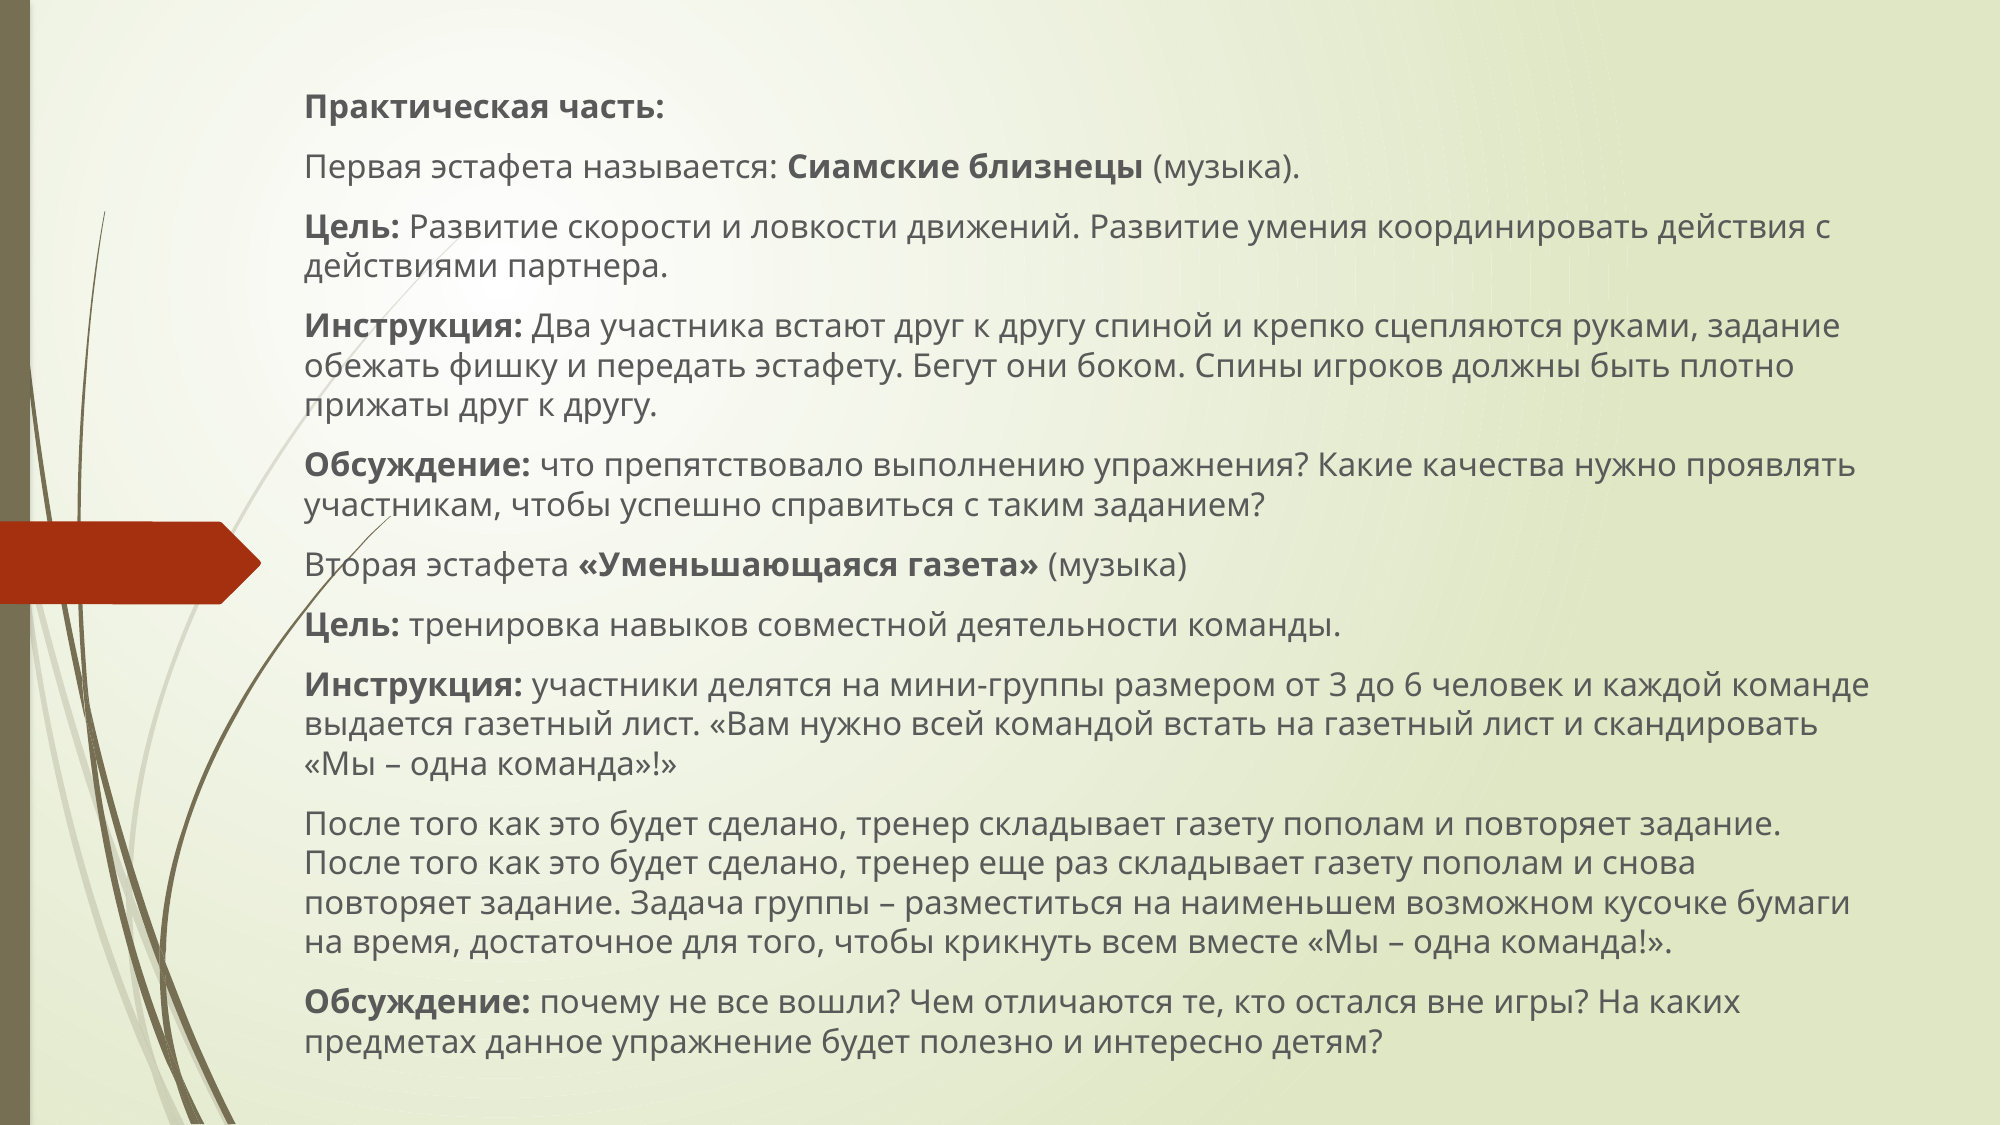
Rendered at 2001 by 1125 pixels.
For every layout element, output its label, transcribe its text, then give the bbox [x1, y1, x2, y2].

list Практическая часть: Первая эстафета называется: Сиамские близнецы (музыка). Цель: Развитие скорости и ловкости движений. Развитие умения координировать действия с действиями партнера. Инструкция: Два участника встают друг к другу спиной и крепко сцепляются руками, задание обежать фишку и передать эстафету. Бегут они боком. Спины игроков должны быть плотно прижаты друг к другу. Обсуждение: что препятствовало выполнению упражнения? Какие качества нужно проявлять участникам, чтобы успешно справиться с таким заданием? Вторая эстафета «Уменьшающаяся газета» (музыка) Цель: тренировка навыков совместной деятельности команды. Инструкция: участники делятся на мини-группы размером от 3 до 6 человек и каждой команде выдается газетный лист. «Вам нужно всей командой встать на газетный лист и скандировать «Мы – одна команда»!» После того как это будет сделано, тренер складывает газету пополам и повторяет задание. После того как это будет сделано, тренер еще раз складывает газету пополам и снова повторяет задание. Задача группы – разместиться на наименьшем возможном кусочке бумаги на время, достаточное для того, чтобы крикнуть всем вместе «Мы – одна команда!». Обсуждение: почему не все вошли? Чем отличаются те, кто остался вне игры? На каких предметах данное упражнение будет полезно и интересно детям? [288, 77, 1888, 1075]
